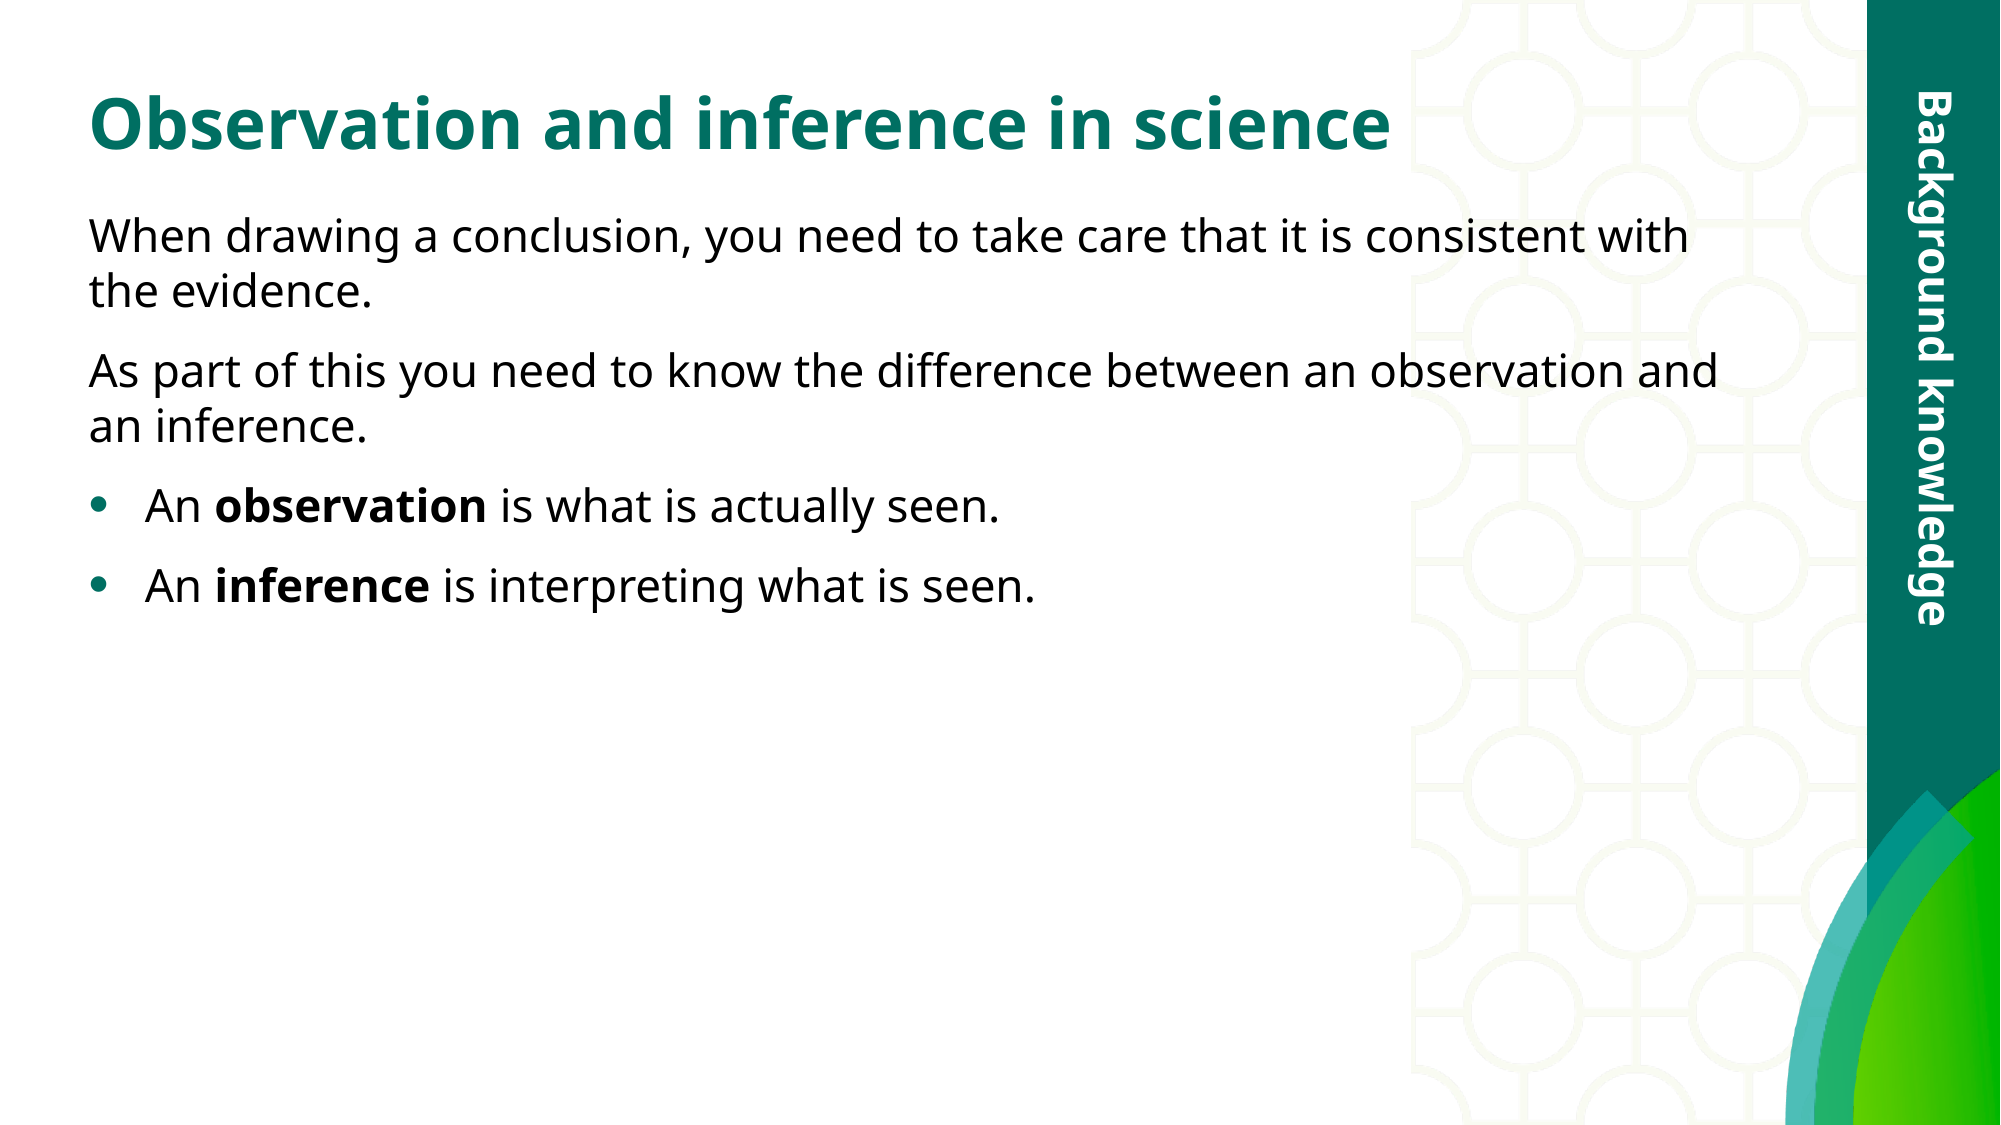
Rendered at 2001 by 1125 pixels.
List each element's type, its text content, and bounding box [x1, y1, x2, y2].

picture [1411, 0, 2001, 1125]
list When drawing a conclusion, you need to take care that it is consistent with the evidence. As part of this you need to know the difference between an observation and an inference. An observation is what is actually seen. An inference is interpreting what is seen. [88, 206, 1743, 1034]
text_box Background knowledge [1867, 88, 2000, 768]
title Observation and inference in science [88, 88, 1743, 161]
